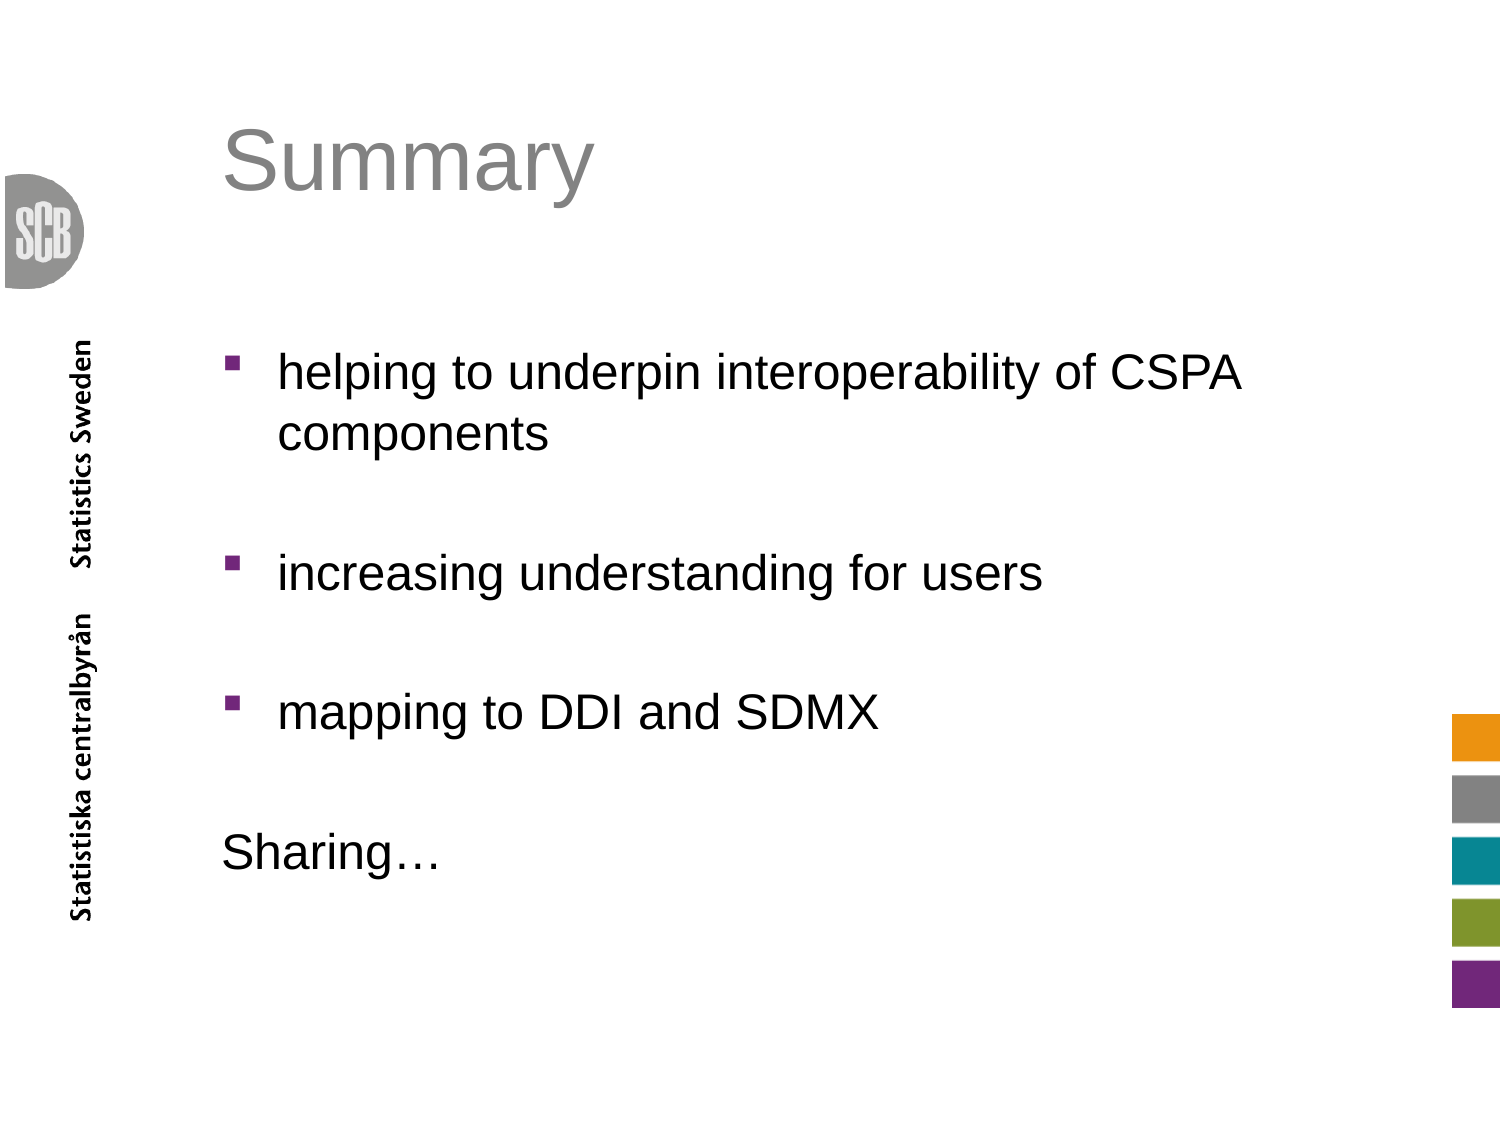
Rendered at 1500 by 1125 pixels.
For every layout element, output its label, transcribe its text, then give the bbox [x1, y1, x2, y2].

list helping to underpin interoperability of CSPA components increasing understanding for users mapping to DDI and SDMX Sharing… [206, 262, 1425, 1005]
picture [1452, 714, 1500, 1008]
title Summary [206, 62, 1425, 250]
picture [5, 174, 97, 921]
